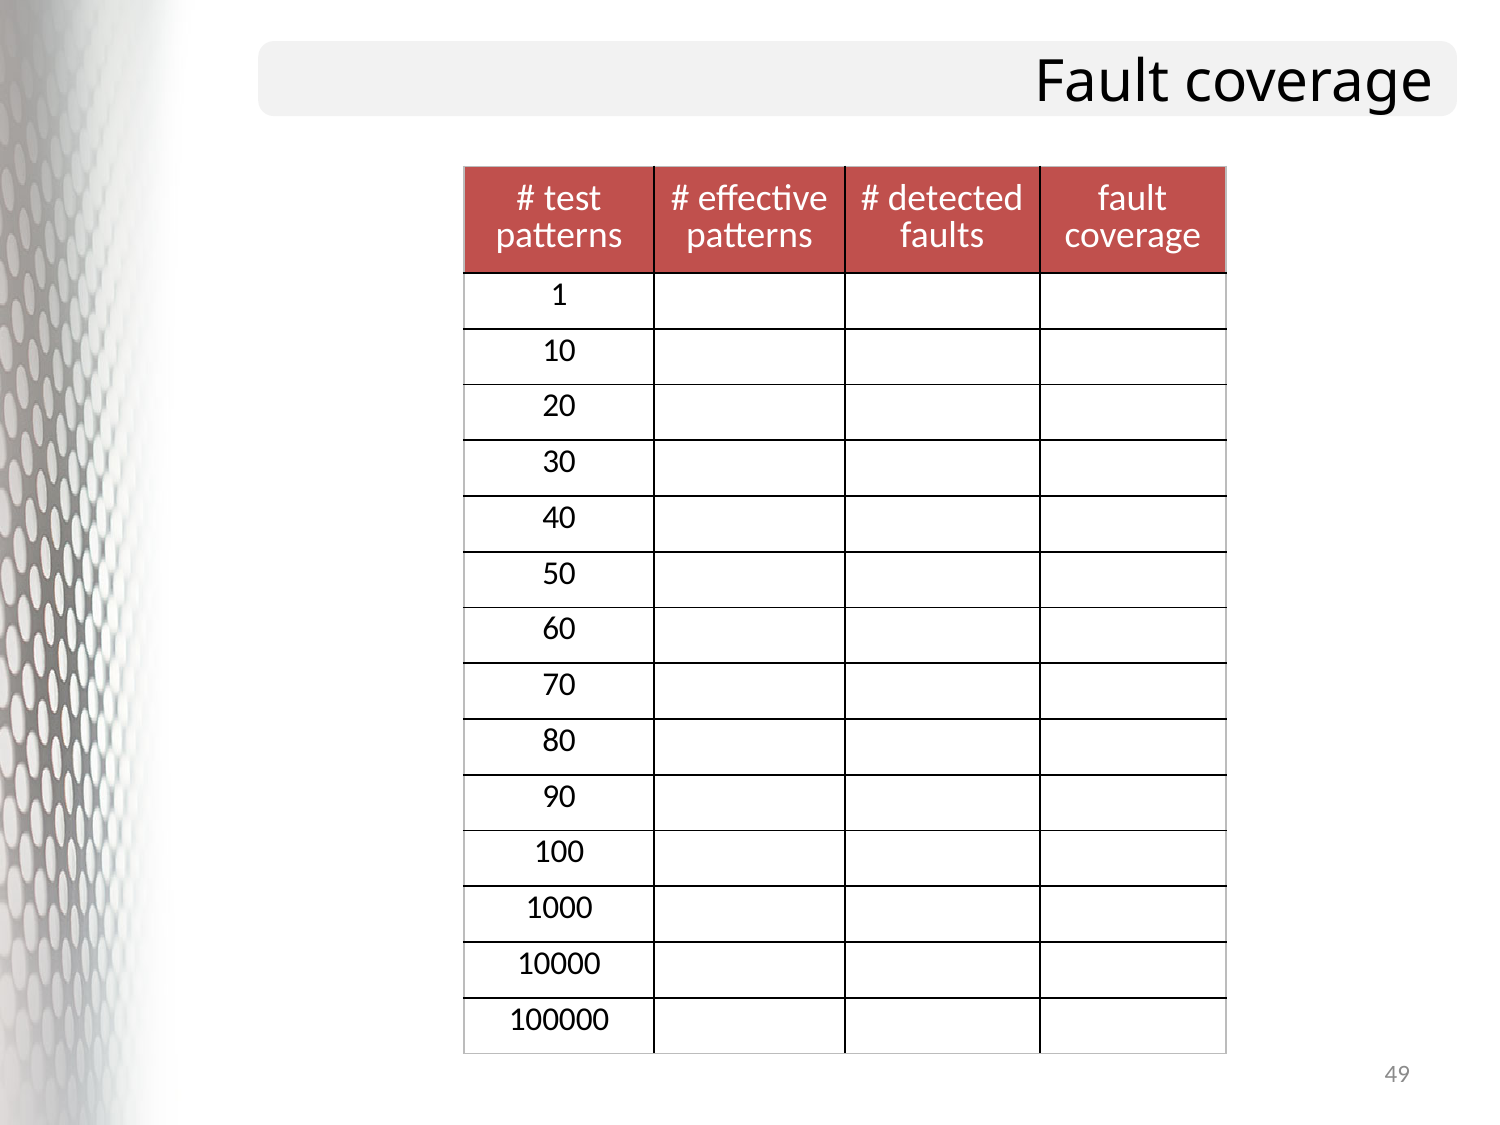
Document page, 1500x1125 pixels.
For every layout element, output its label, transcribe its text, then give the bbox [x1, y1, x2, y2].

table_cell 20 [465, 385, 653, 439]
table_cell [1041, 943, 1225, 997]
table_cell [655, 776, 844, 830]
table_cell [846, 664, 1039, 718]
table_header # test patterns [465, 167, 653, 272]
table_cell [655, 831, 844, 885]
table_cell [846, 608, 1039, 662]
table_header fault coverage [1041, 167, 1225, 272]
table_cell [1041, 999, 1225, 1053]
table_cell [655, 553, 844, 607]
table_cell [1041, 608, 1225, 662]
table_cell 10 [465, 330, 653, 384]
table_cell 50 [465, 553, 653, 607]
table_header # effective patterns [655, 167, 844, 272]
table_cell [1041, 274, 1225, 328]
table_cell [846, 776, 1039, 830]
table_cell [846, 553, 1039, 607]
table_cell [1041, 385, 1225, 439]
table_cell [655, 385, 844, 439]
table_cell [1041, 497, 1225, 551]
table_cell [846, 831, 1039, 885]
table_cell [1041, 441, 1225, 495]
table_cell 100000 [465, 999, 653, 1053]
table_cell [846, 441, 1039, 495]
table_cell [655, 943, 844, 997]
table_cell 40 [465, 497, 653, 551]
table_cell 80 [465, 720, 653, 774]
table_cell [1041, 330, 1225, 384]
table_cell [1041, 553, 1225, 607]
slide_number 49 [1074, 1042, 1425, 1103]
table_cell [655, 497, 844, 551]
table_cell [655, 441, 844, 495]
table_cell [846, 497, 1039, 551]
table_cell [655, 330, 844, 384]
table_cell 90 [465, 776, 653, 830]
table_cell [846, 385, 1039, 439]
table_cell [846, 330, 1039, 384]
table_cell 10000 [465, 943, 653, 997]
picture [0, 0, 200, 1125]
table_cell [1041, 831, 1225, 885]
table_cell 1000 [465, 887, 653, 941]
table_cell [846, 999, 1039, 1053]
table_cell [655, 664, 844, 718]
table_cell 60 [465, 608, 653, 662]
table_cell [1041, 887, 1225, 941]
table_cell [655, 720, 844, 774]
table_cell [846, 887, 1039, 941]
table_cell 100 [465, 831, 653, 885]
table_cell [1041, 664, 1225, 718]
table_cell [655, 608, 844, 662]
table_cell [655, 999, 844, 1053]
table_cell 1 [465, 274, 653, 328]
title Fault coverage [160, 40, 1449, 117]
table_cell [1041, 776, 1225, 830]
table_cell 70 [465, 664, 653, 718]
table_cell [846, 274, 1039, 328]
table_cell [846, 943, 1039, 997]
table_cell [846, 720, 1039, 774]
table_cell [655, 274, 844, 328]
table_cell [1041, 720, 1225, 774]
table_cell 30 [465, 441, 653, 495]
table_cell [655, 887, 844, 941]
table_header # detected faults [846, 167, 1039, 272]
